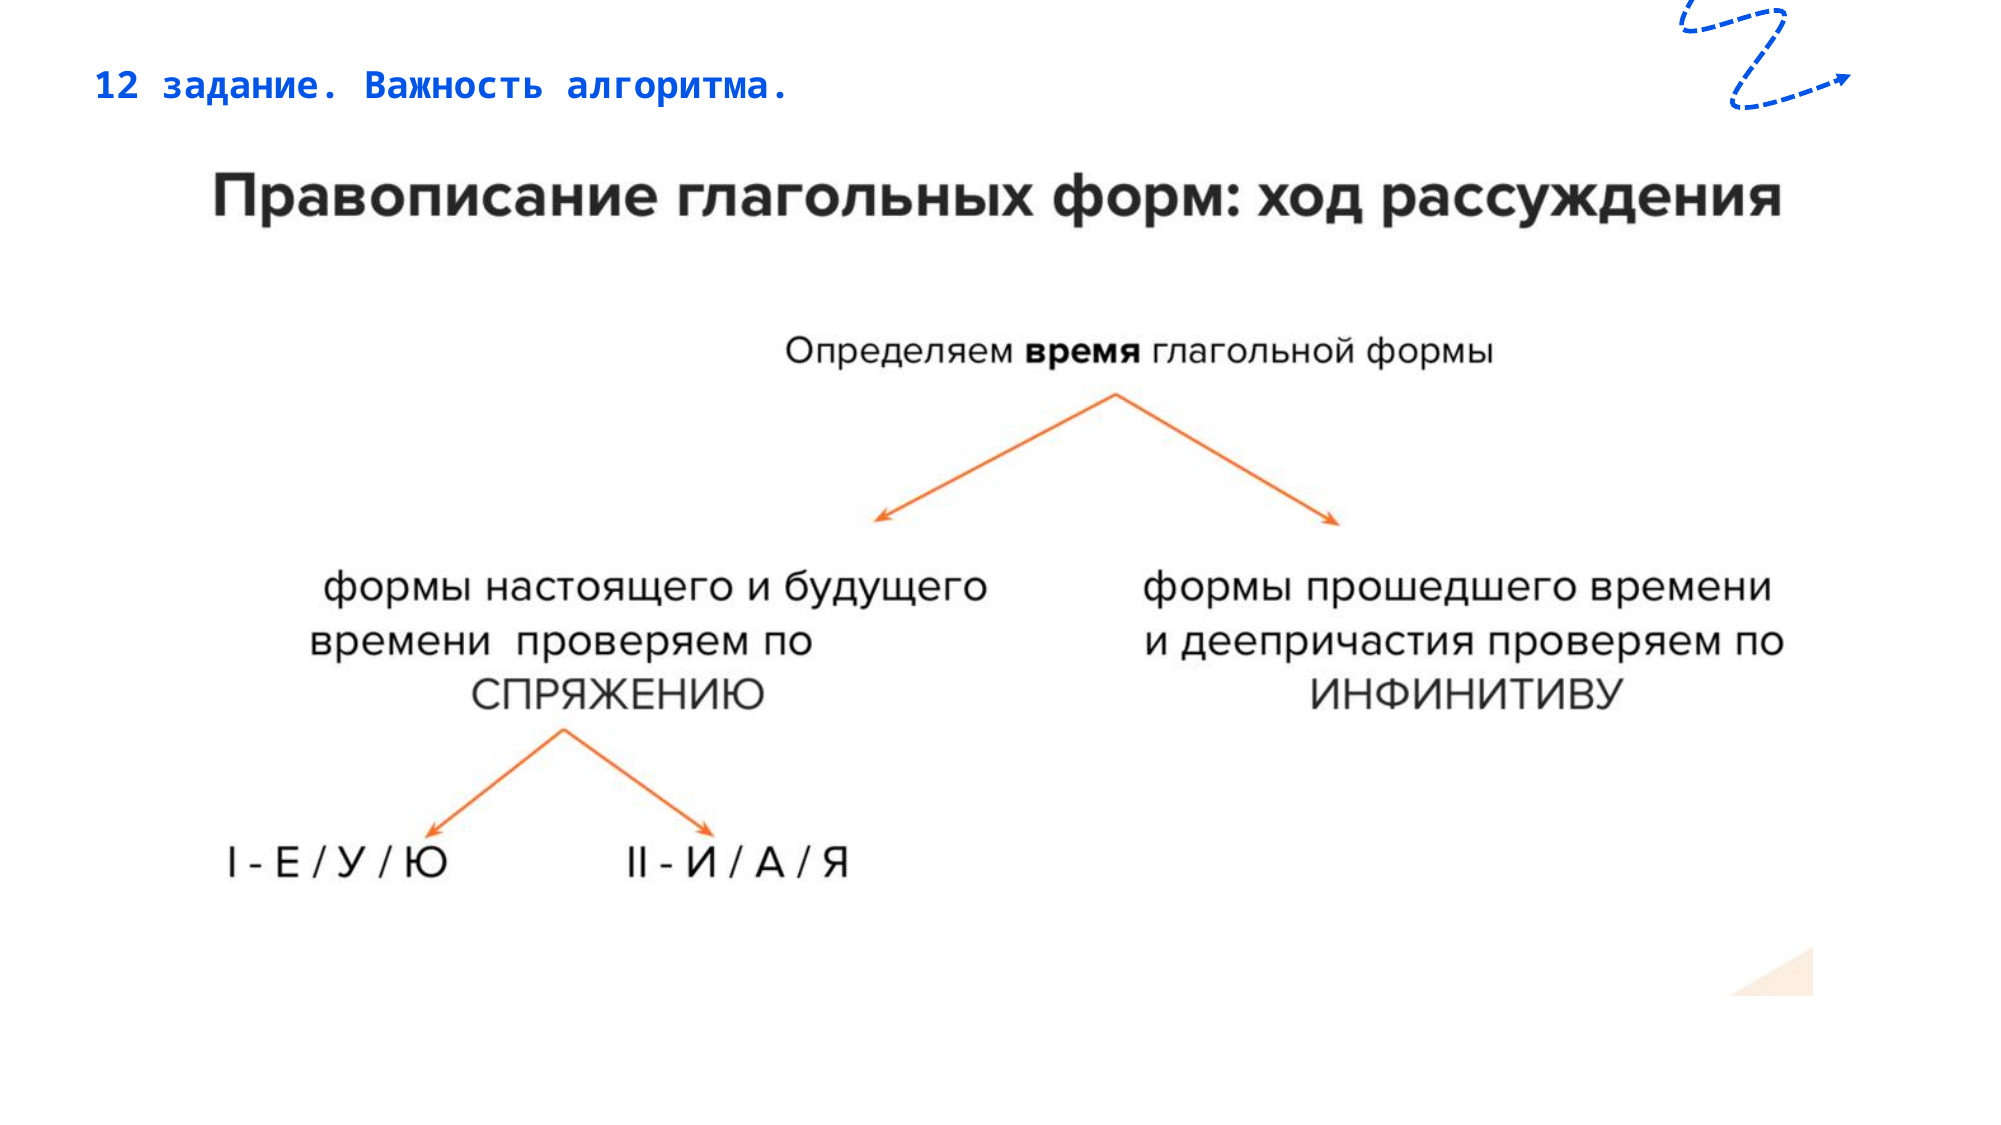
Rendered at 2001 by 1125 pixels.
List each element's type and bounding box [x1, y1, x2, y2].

picture [187, 140, 1813, 996]
text_box [0, 0, 2000, 160]
